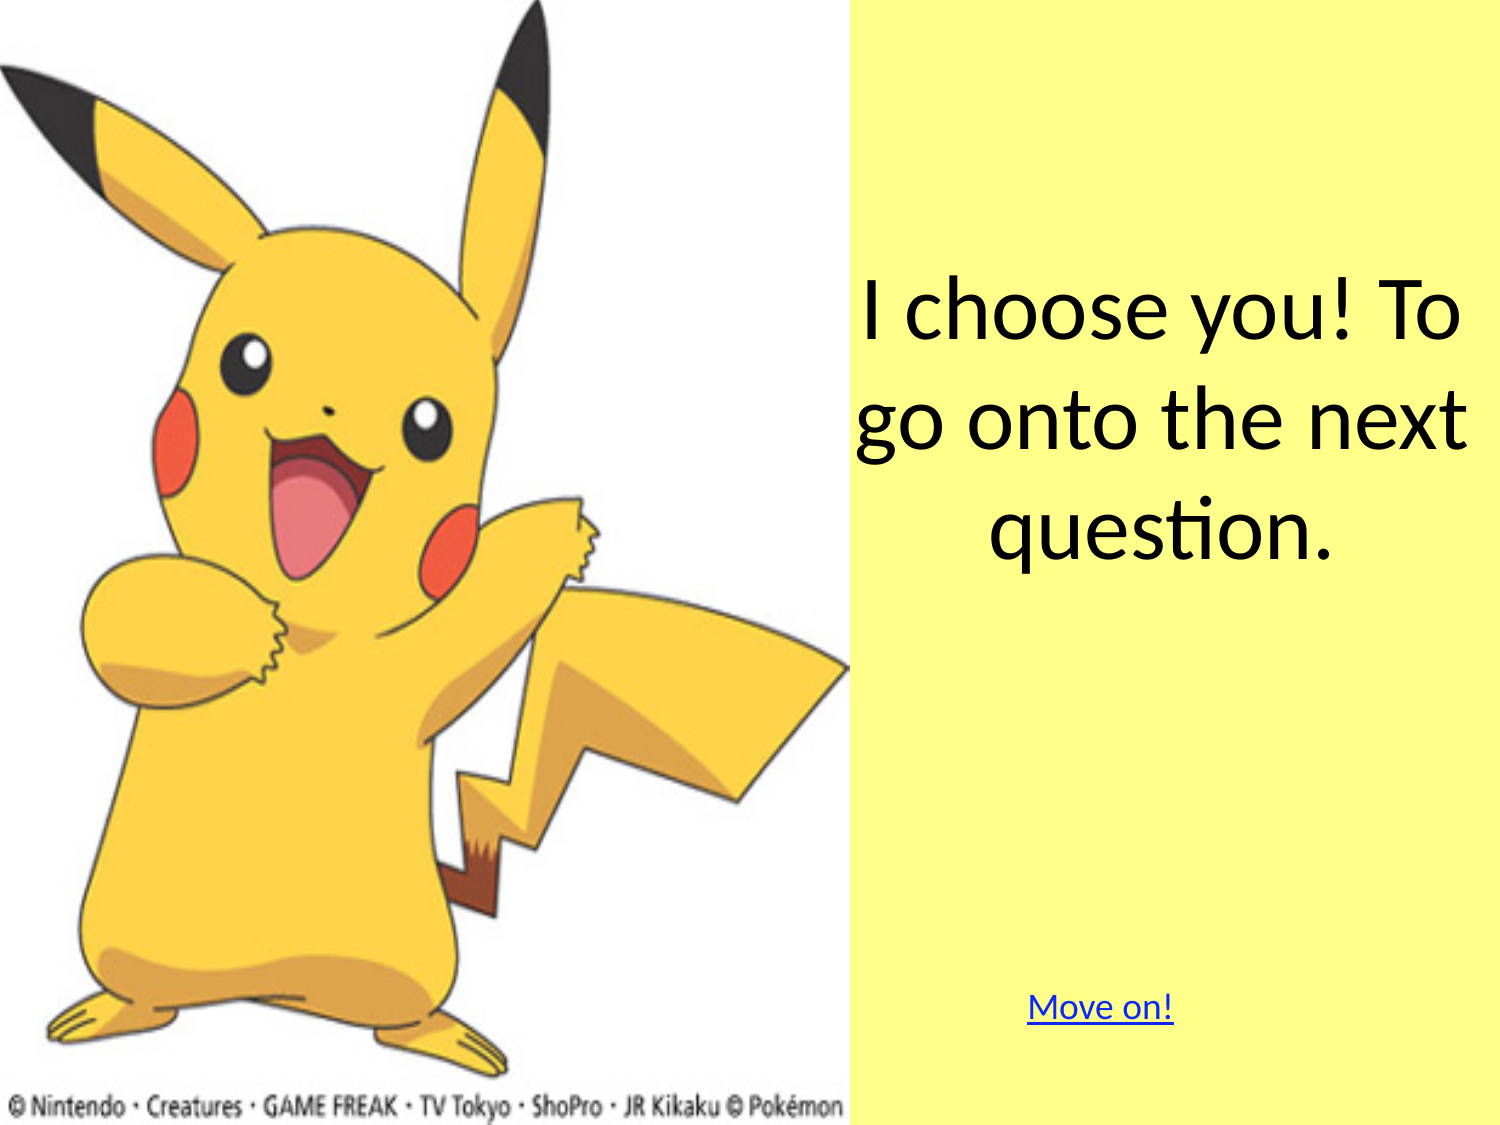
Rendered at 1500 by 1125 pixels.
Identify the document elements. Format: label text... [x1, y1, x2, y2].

title I choose you! To go onto the next question. [854, 50, 1500, 775]
text_box Move on! [1012, 974, 1375, 1035]
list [0, 0, 851, 1125]
